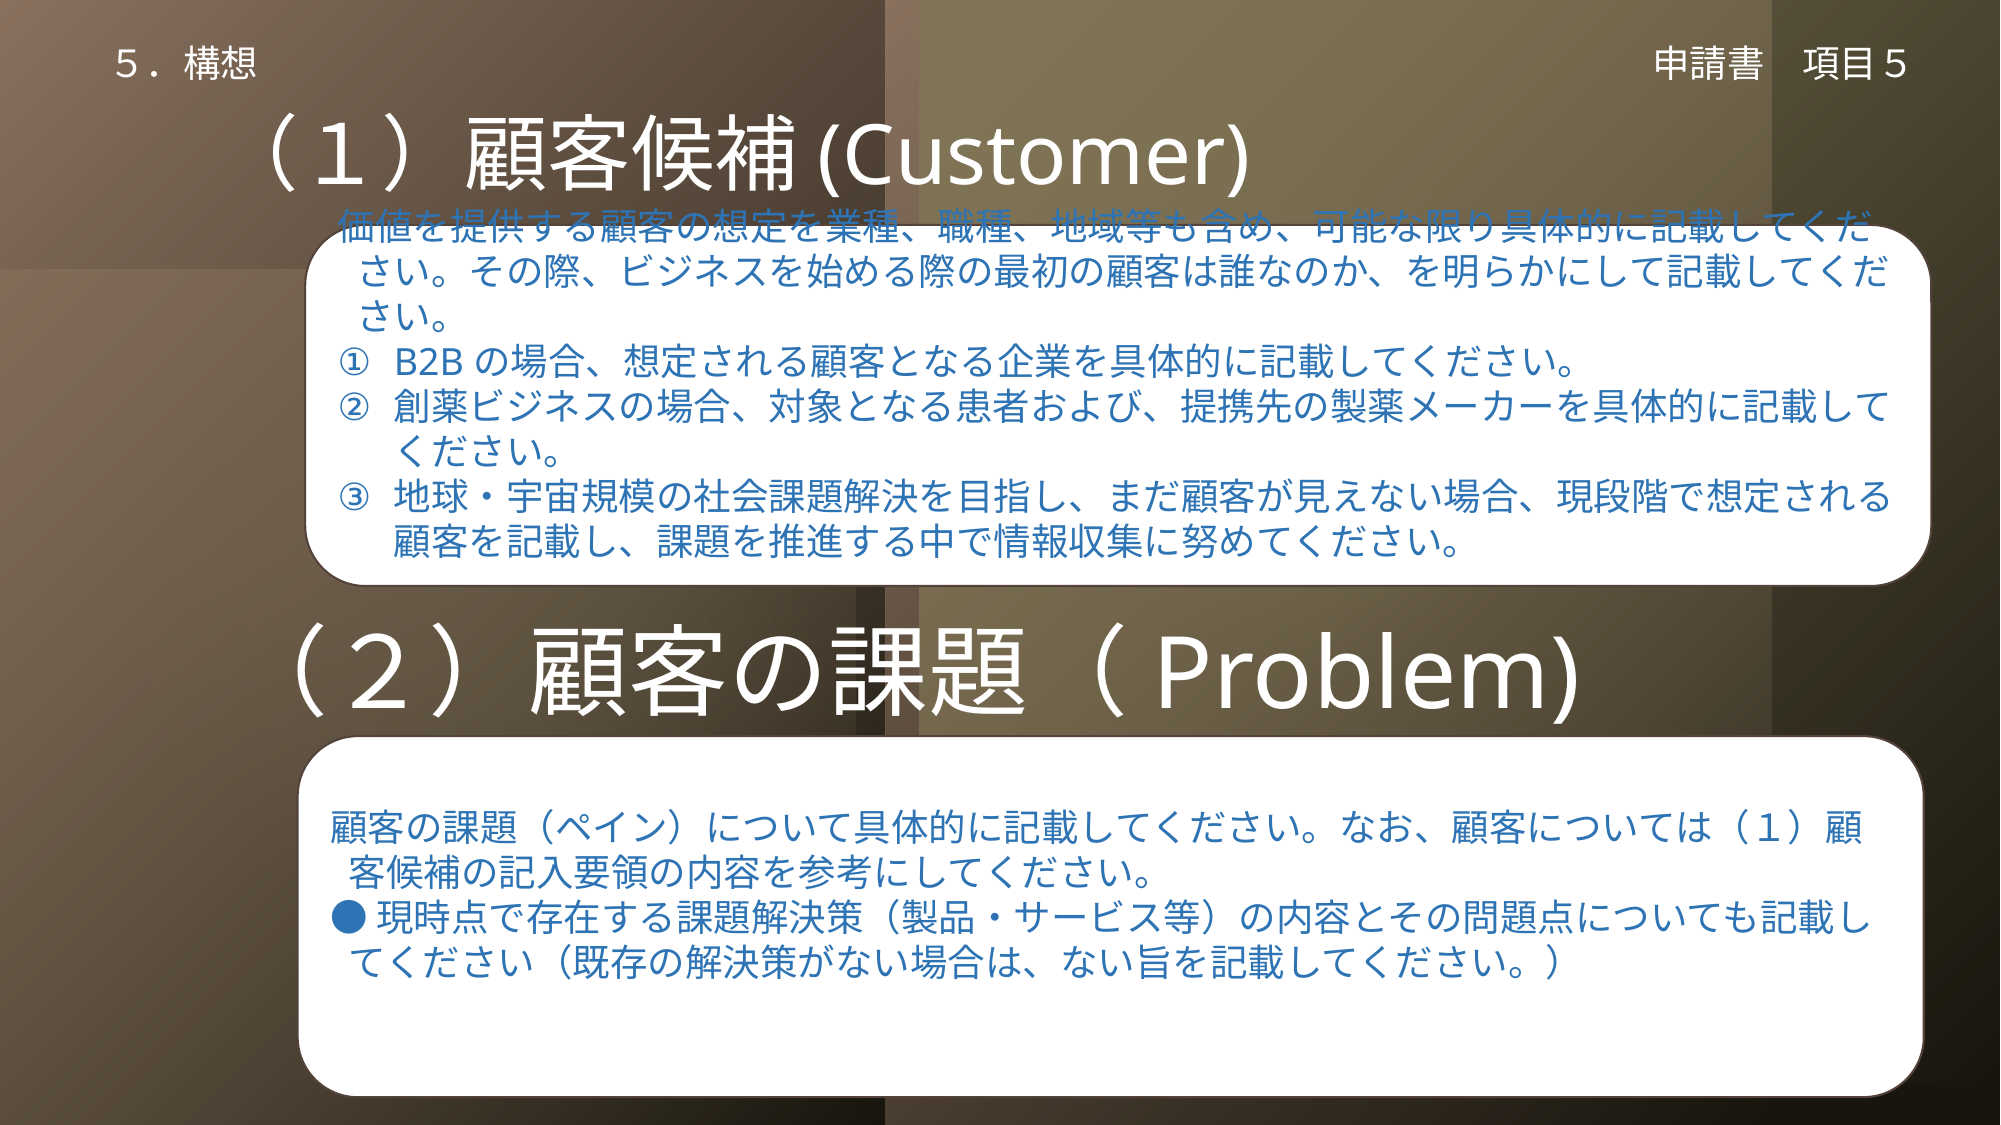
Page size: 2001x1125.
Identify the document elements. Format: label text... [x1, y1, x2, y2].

text_box ５．構想 [93, 33, 274, 93]
text_box （２）顧客の課題（Problem) [214, 601, 1596, 736]
text_box 顧客の課題（ペイン）について具体的に記載してください。なお、顧客については（１）顧客候補の記入要領の内容を参考にしてください。 ●現時点で存在する課題解決策（製品・サービス等）の内容とその問題点についても記載してください（既存の解決策がない場合は、ない旨を記載してください。） [296, 735, 1925, 1099]
text_box 価値を提供する顧客の想定を業種、職種、地域等も含め、可能な限り具体的に記載してください。その際、ビジネスを始める際の最初の顧客は誰なのか、を明らかにして記載してください。 B2Bの場合、想定される顧客となる企業を具体的に記載してください。 創薬ビジネスの場合、対象となる患者および、提携先の製薬メーカーを具体的に記載してください。 地球・宇宙規模の社会課題解決を目指し、まだ顧客が見えない場合、現段階で想定される顧客を記載し、課題を推進する中で情報収集に努めてください。 [304, 223, 1933, 588]
text_box （１）顧客候補(Customer) [200, 93, 1266, 209]
text_box 申請書 項目５ [1637, 33, 1930, 93]
